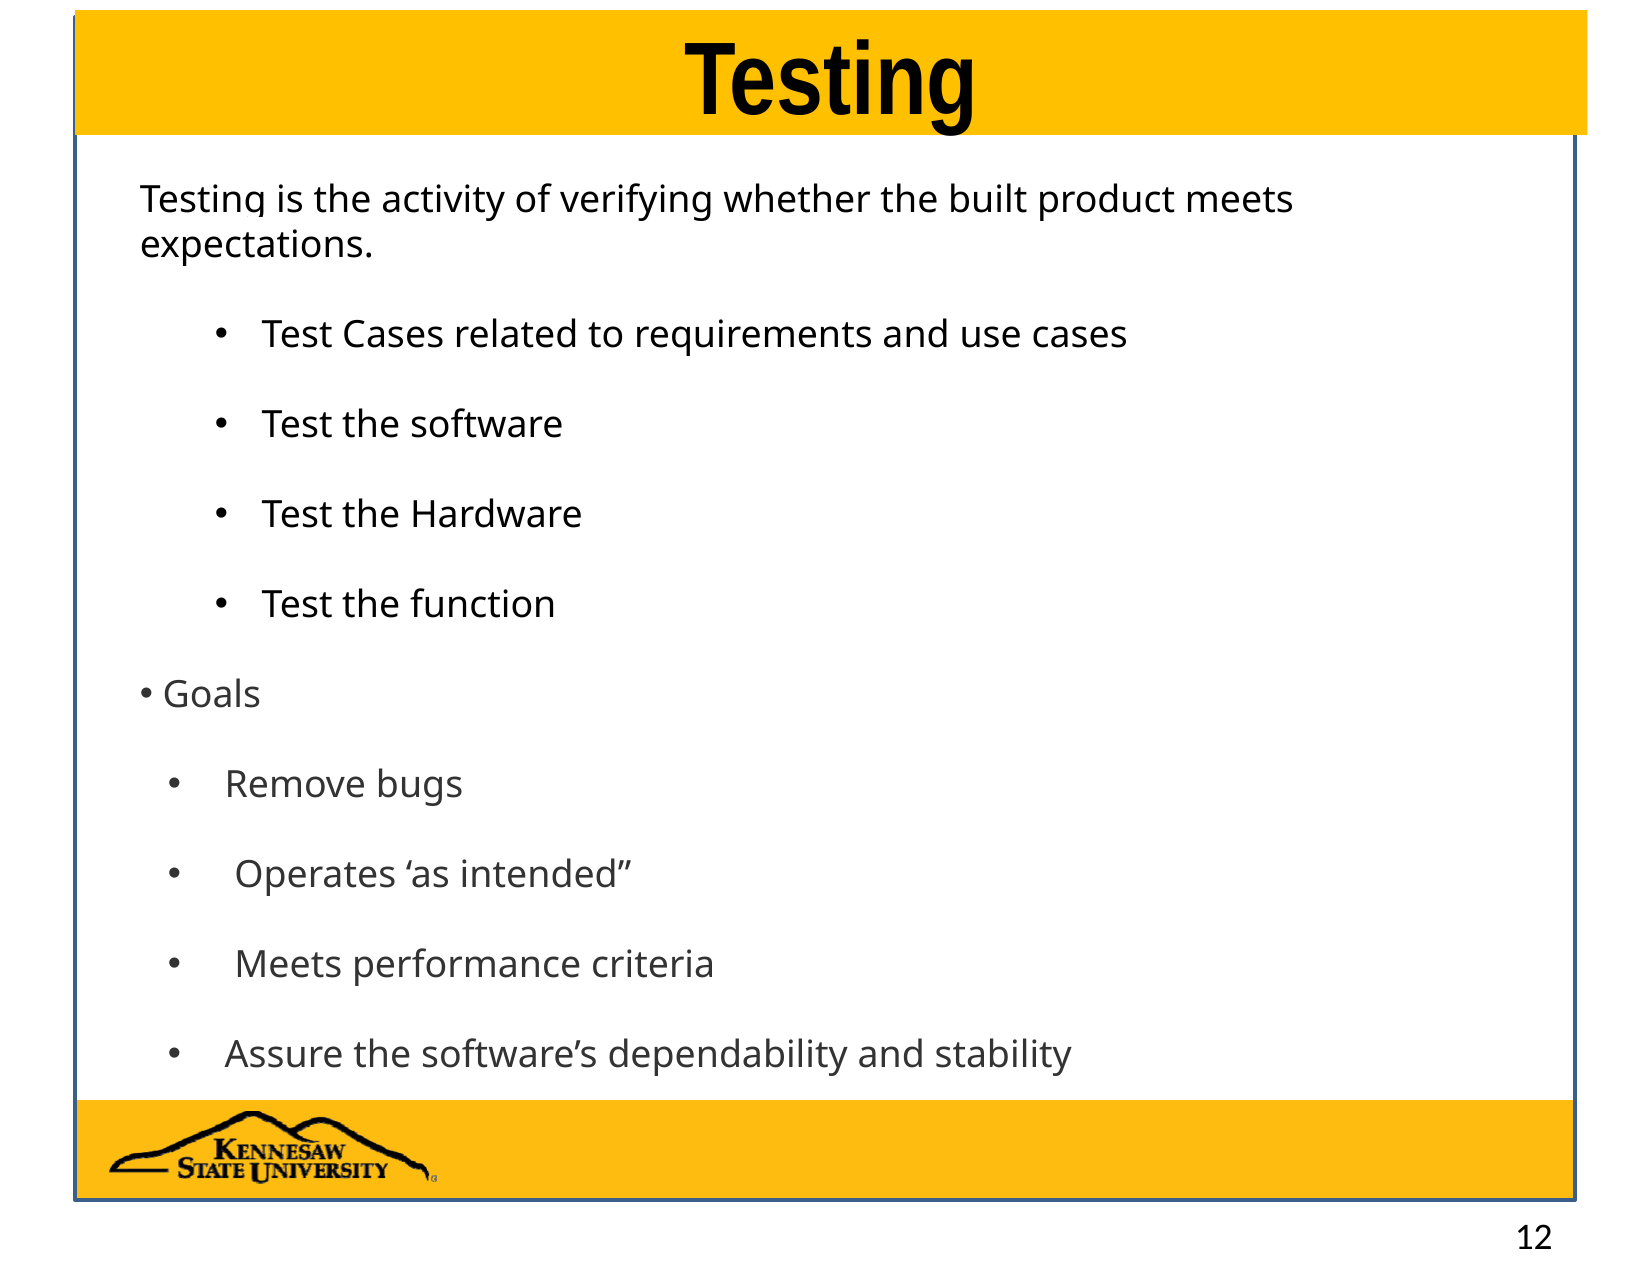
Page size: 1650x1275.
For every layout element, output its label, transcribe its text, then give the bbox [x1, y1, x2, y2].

text_box Testing is the activity of verifying whether the built product meets expectations. Test Cases related to requirements and use cases Test the software Test the Hardware Test the function Goals Remove bugs Operates ‘as intended” Meets performance criteria Assure the software’s dependability and stability [125, 167, 1525, 1128]
picture [108, 1111, 437, 1184]
title Testing [75, 10, 1588, 135]
